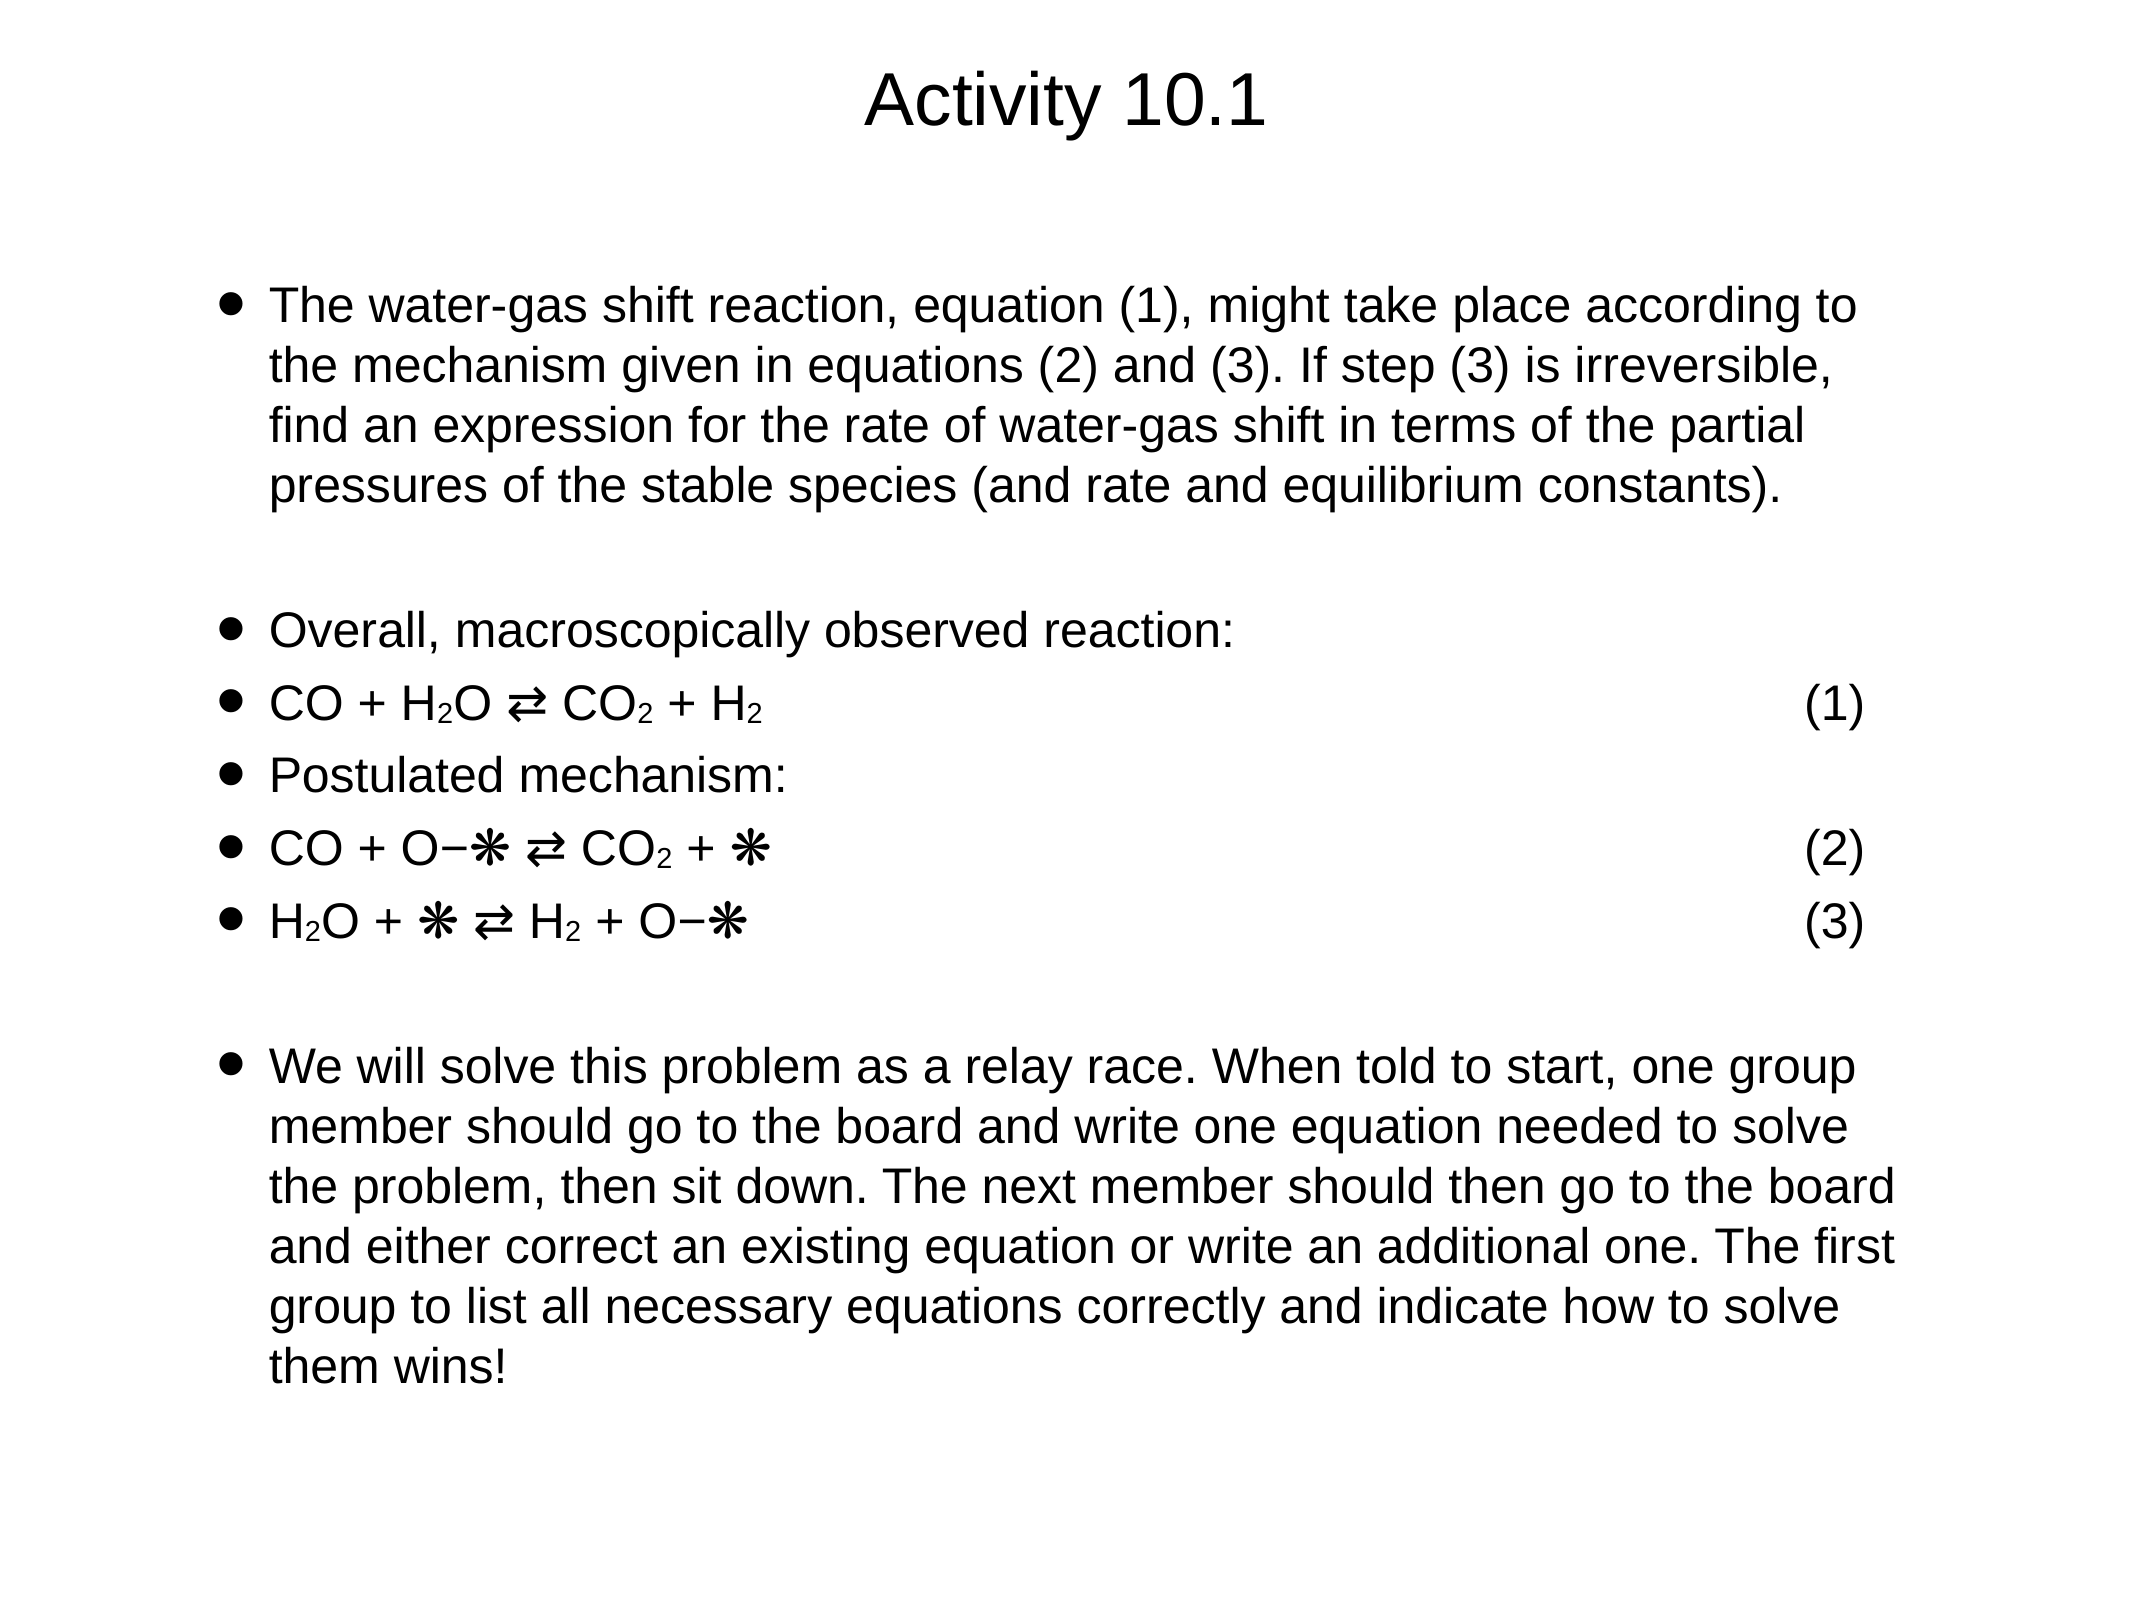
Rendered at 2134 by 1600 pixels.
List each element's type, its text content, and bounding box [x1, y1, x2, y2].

title Activity 10.1 [208, 41, 1925, 250]
list The water-gas shift reaction, equation (1), might take place according to the mechanism given in equations (2) and (3). If step (3) is irreversible, find an expression for the rate of water-gas shift in terms of the partial pressures of the stable species (and rate and equilibrium constants). Overall, macroscopically observed reaction: CO + H2O ⇄ CO2 + H2 (1) Postulated mechanism: CO + O−❋ ⇄ CO2 + ❋ (2) H2O + ❋ ⇄ H2 + O−❋ (3) We will solve this problem as a relay race. When told to start, one group member should go to the board and write one equation needed to solve the problem, then sit down. The next member should then go to the board and either correct an existing equation or write an additional one. The first group to list all necessary equations correctly and indicate how to solve them wins! [208, 264, 1925, 1463]
